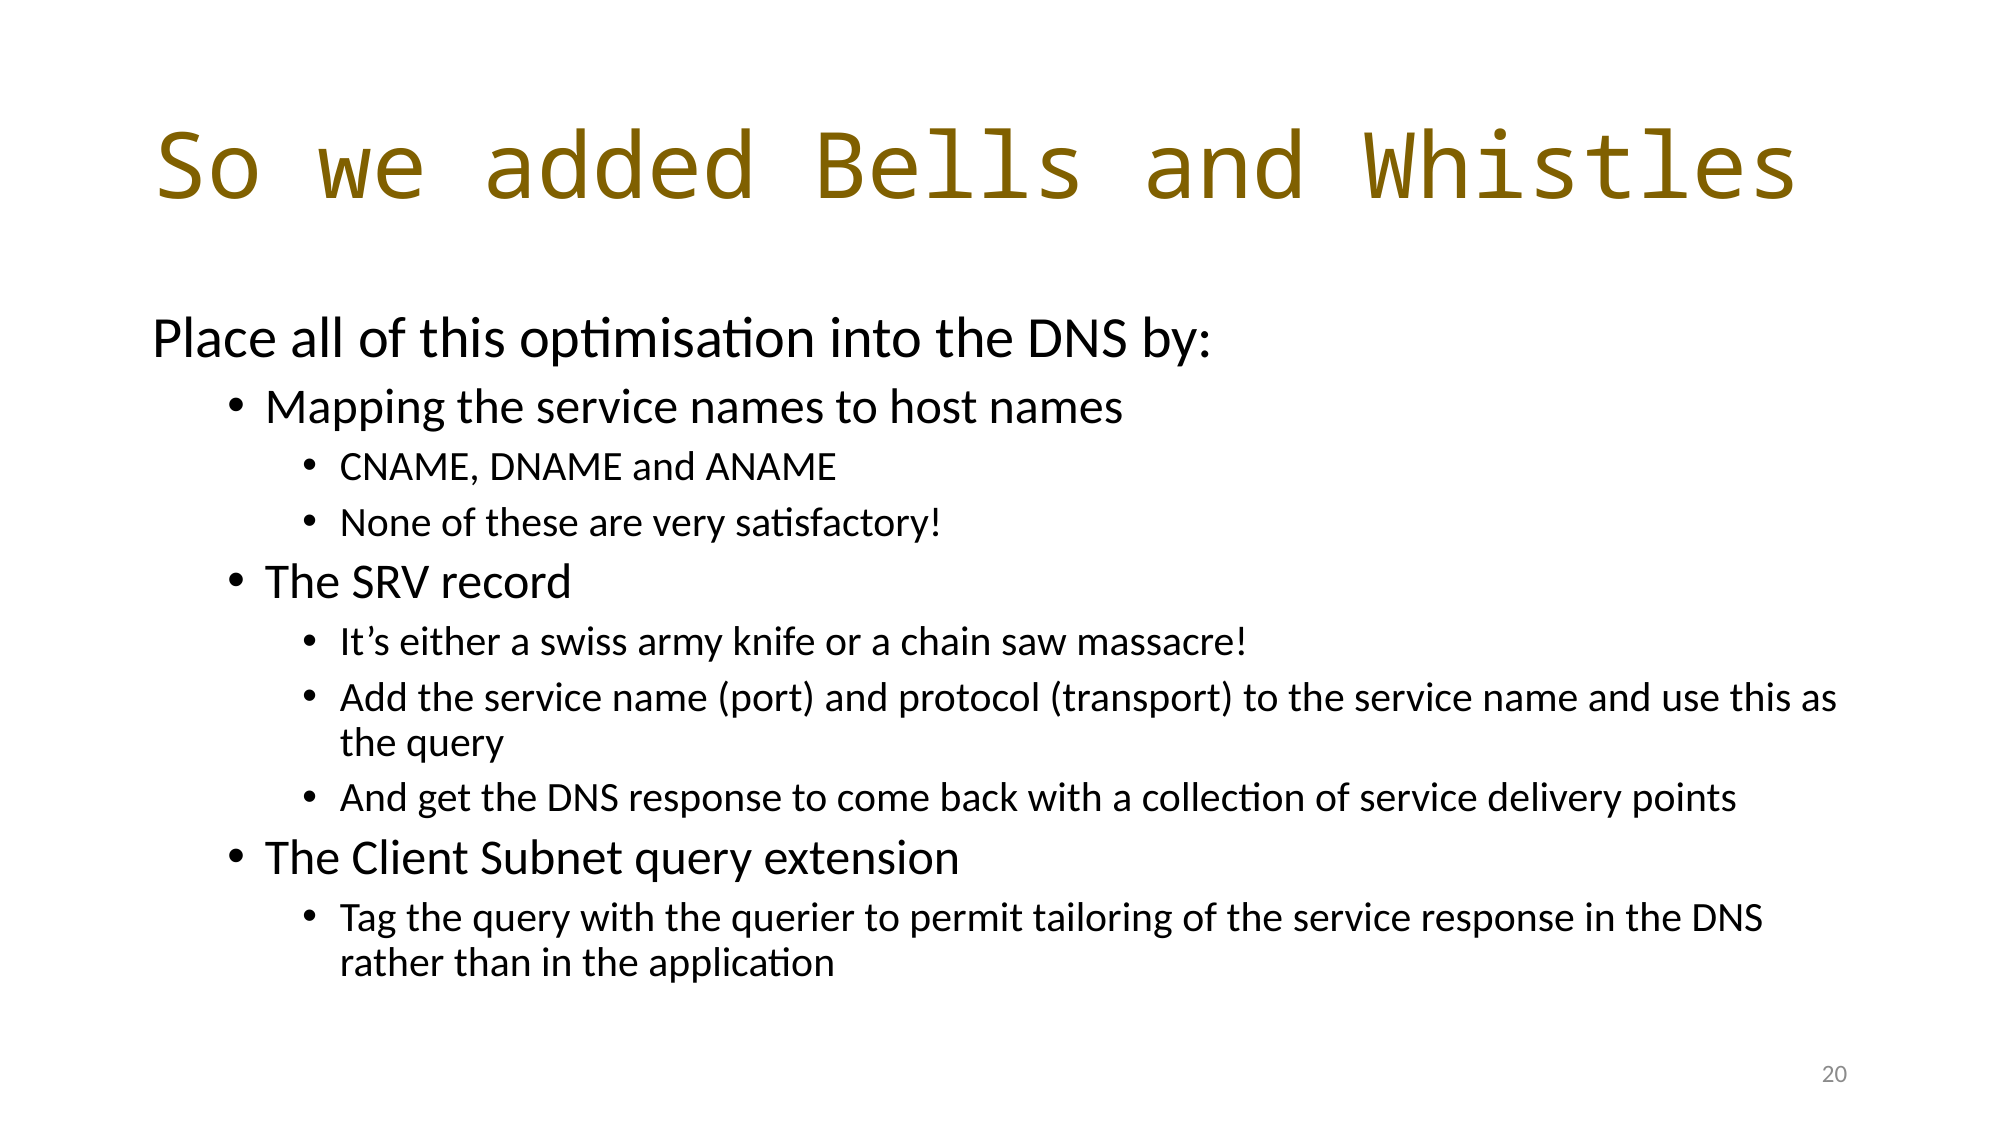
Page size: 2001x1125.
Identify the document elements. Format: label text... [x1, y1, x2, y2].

slide_number 20 [1412, 1042, 1863, 1103]
title So we added Bells and Whistles [137, 59, 1863, 278]
list Place all of this optimisation into the DNS by: Mapping the service names to host names CNAME, DNAME and ANAME None of these are very satisfactory! The SRV record It’s either a swiss army knife or a chain saw massacre! Add the service name (port) and protocol (transport) to the service name and use this as the query And get the DNS response to come back with a collection of service delivery points The Client Subnet query extension Tag the query with the querier to permit tailoring of the service response in the DNS rather than in the application [137, 299, 1863, 1014]
